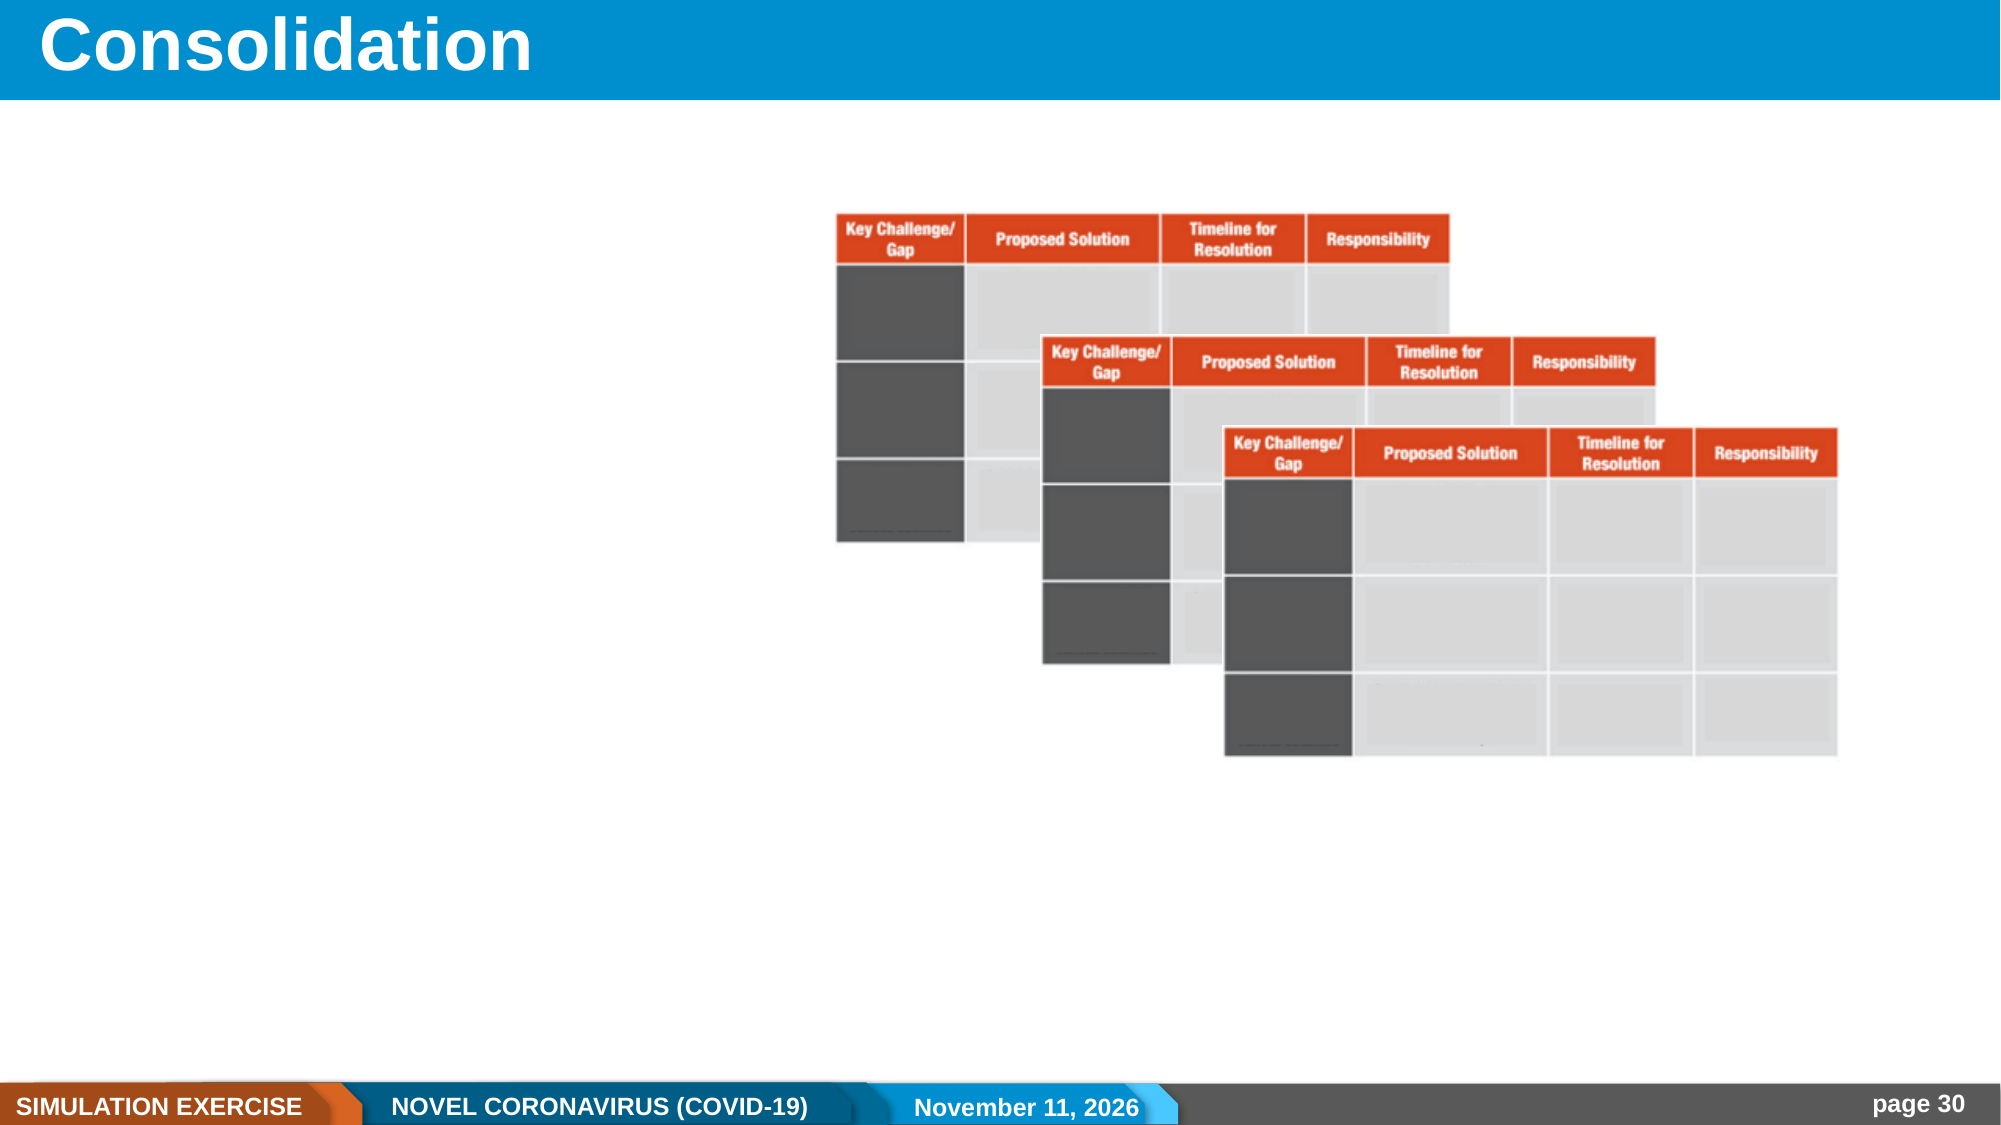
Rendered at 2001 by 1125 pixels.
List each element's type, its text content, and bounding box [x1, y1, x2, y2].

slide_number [899, 1076, 1518, 1125]
picture [834, 211, 1840, 762]
title Consolidation [25, 0, 1750, 94]
